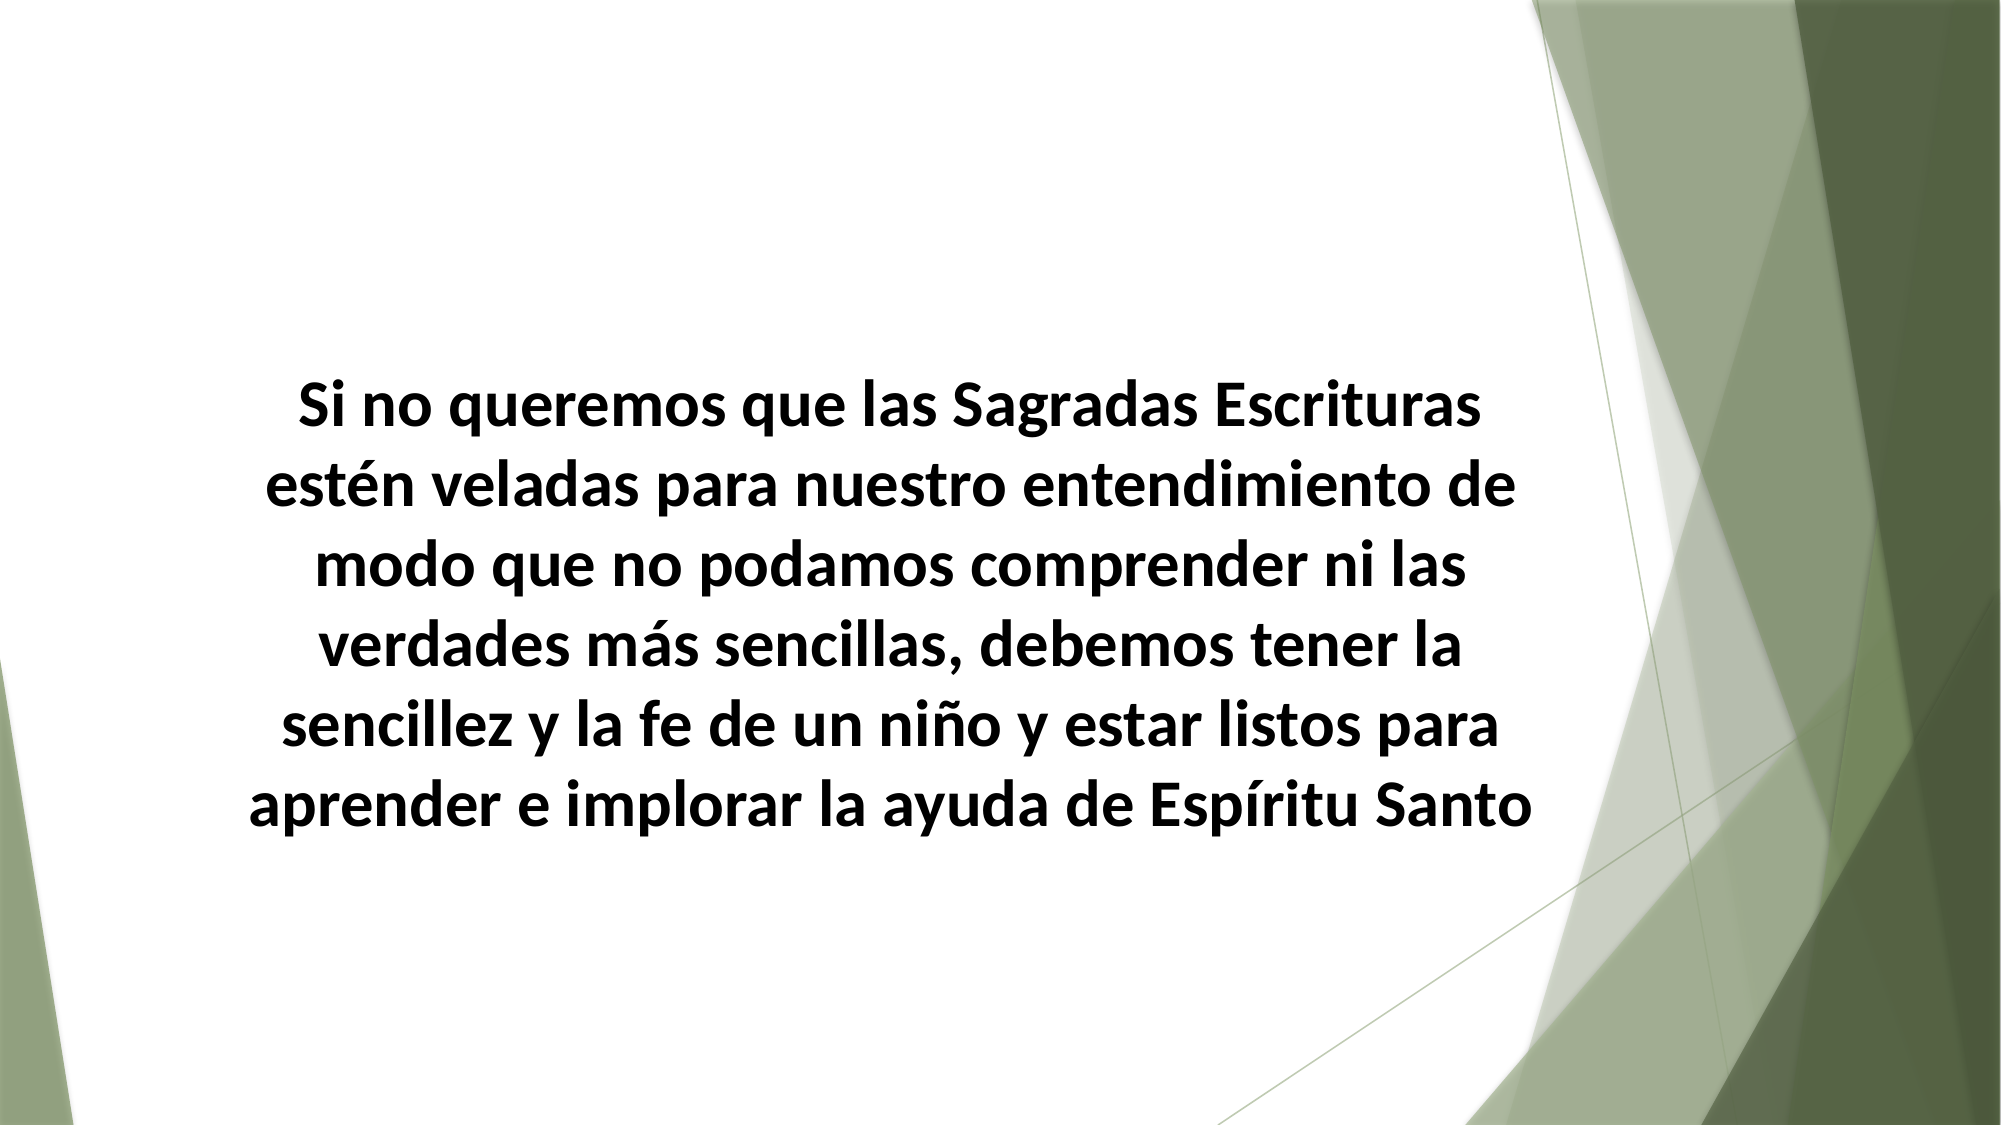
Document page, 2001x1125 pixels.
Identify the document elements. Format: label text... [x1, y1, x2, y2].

text_box Si no queremos que las Sagradas Escrituras estén veladas para nuestro entendimiento de modo que no podamos comprender ni las verdades más sencillas, debemos tener la sencillez y la fe de un niño y estar listos para aprender e implorar la ayuda de Espíritu Santo [221, 352, 1562, 848]
